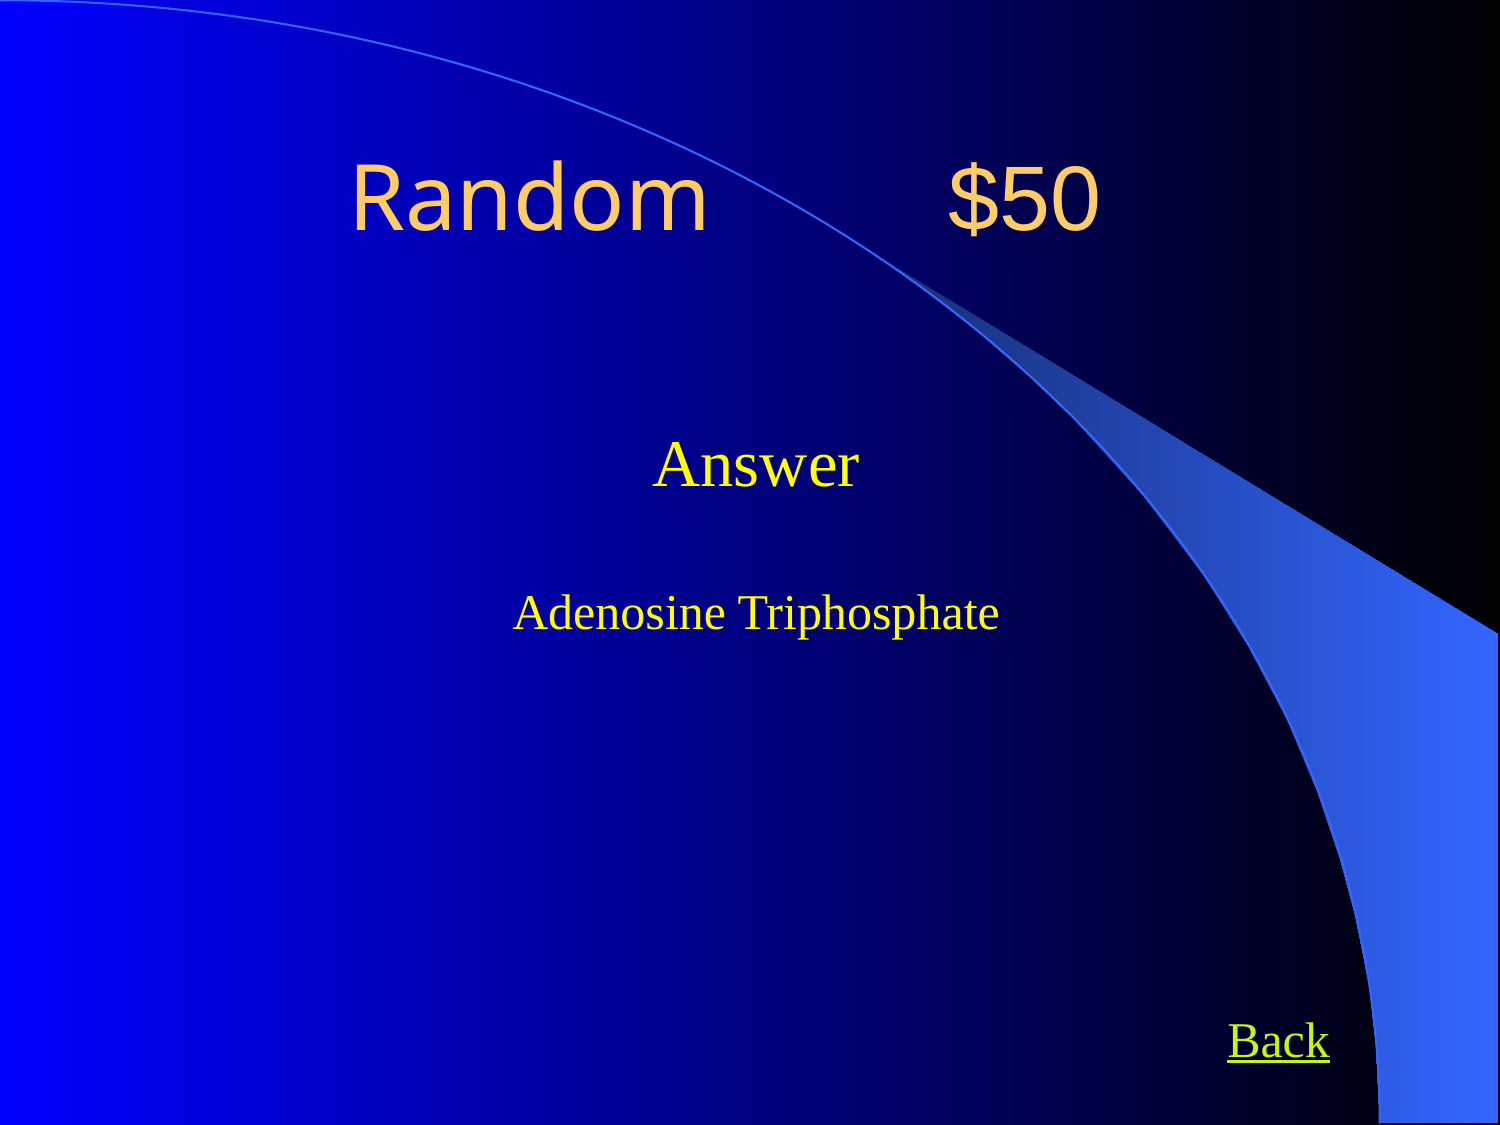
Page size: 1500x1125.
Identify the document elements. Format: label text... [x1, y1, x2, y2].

title Random $50 [87, 99, 1363, 288]
text_box Back [1212, 999, 1438, 1075]
text_box Answer Adenosine Triphosphate [99, 412, 1413, 888]
